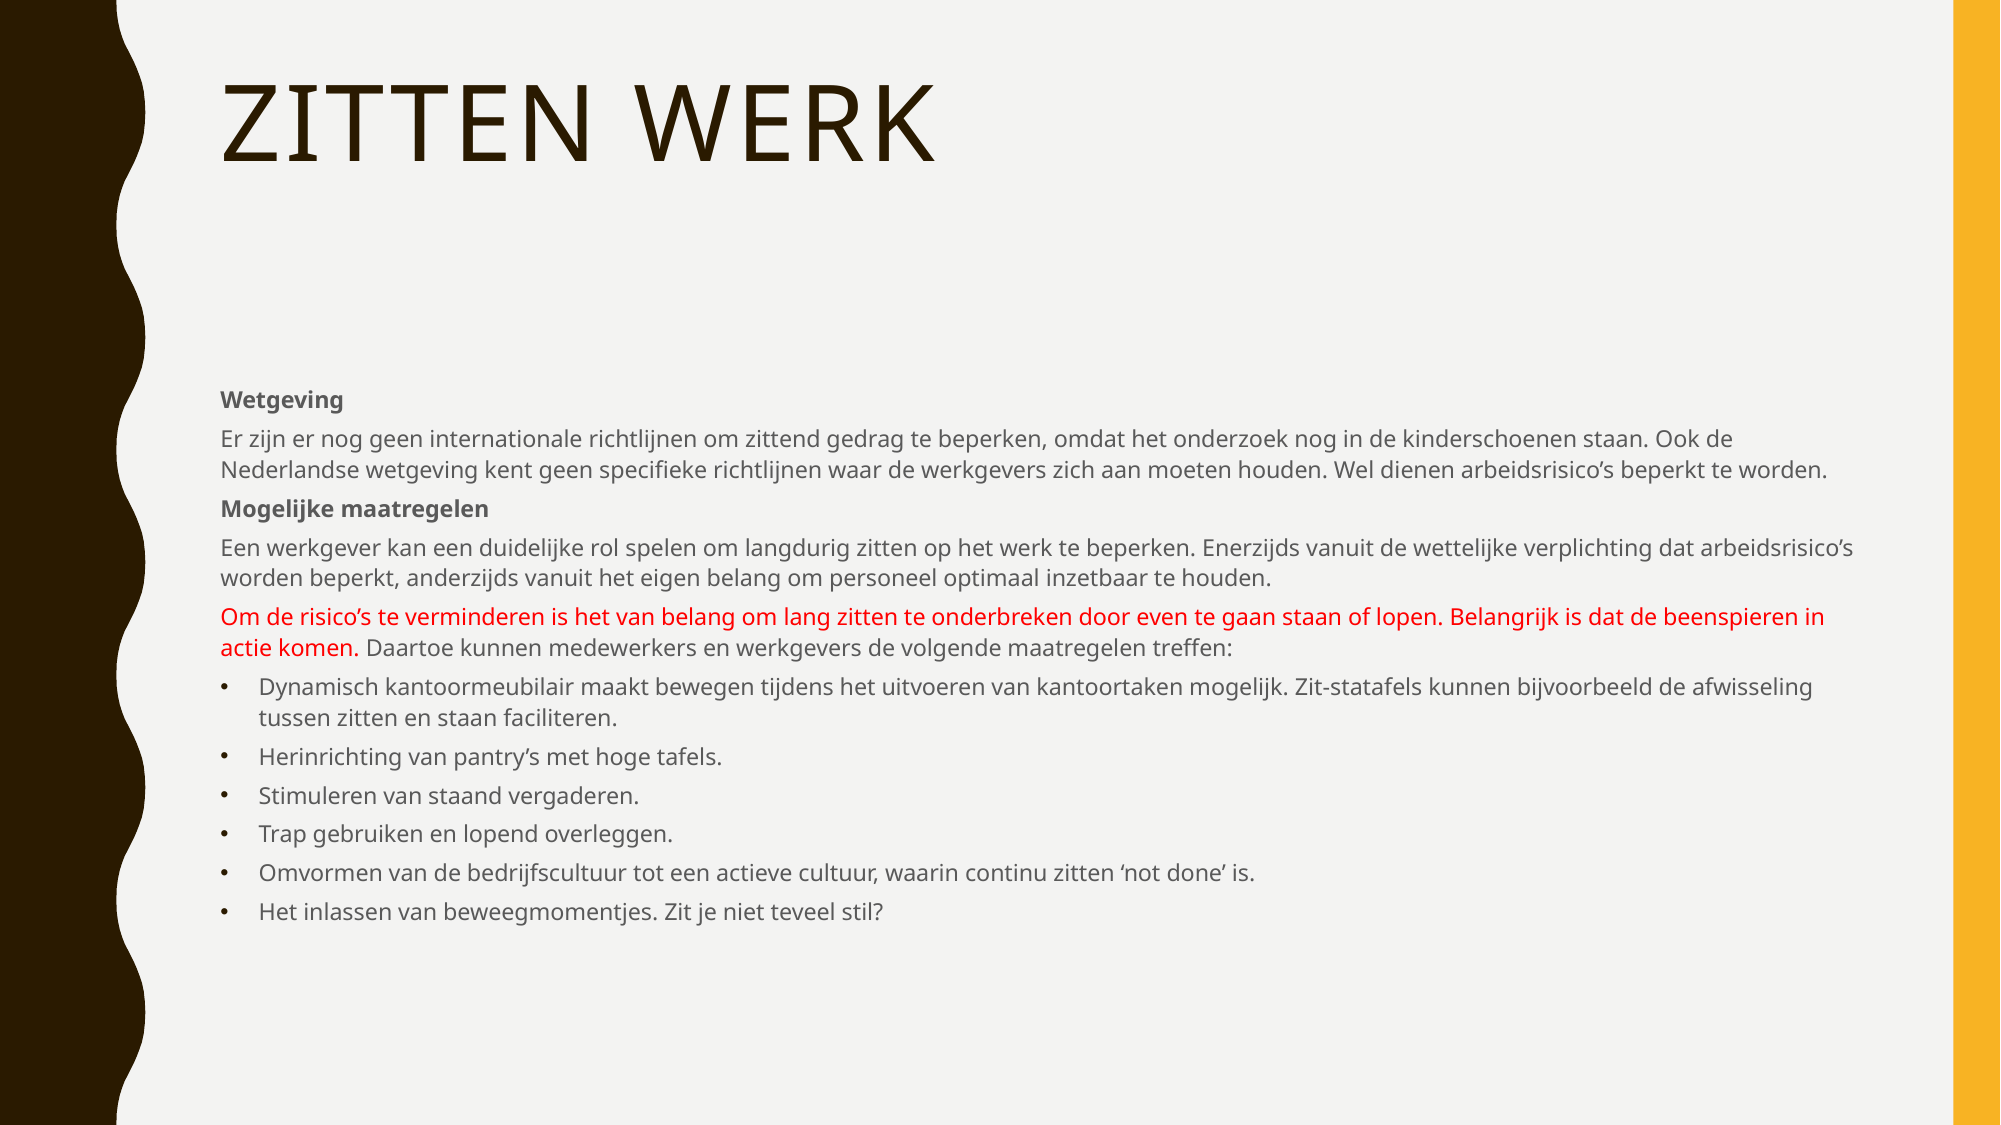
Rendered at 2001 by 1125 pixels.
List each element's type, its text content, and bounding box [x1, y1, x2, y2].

title Zitten werk [205, 62, 1875, 308]
list Wetgeving Er zijn er nog geen internationale richtlijnen om zittend gedrag te beperken, omdat het onderzoek nog in de kinderschoenen staan. Ook de Nederlandse wetgeving kent geen specifieke richtlijnen waar de werkgevers zich aan moeten houden. Wel dienen arbeidsrisico’s beperkt te worden. Mogelijke maatregelen Een werkgever kan een duidelijke rol spelen om langdurig zitten op het werk te beperken. Enerzijds vanuit de wettelijke verplichting dat arbeidsrisico’s worden beperkt, anderzijds vanuit het eigen belang om personeel optimaal inzetbaar te houden. Om de risico’s te verminderen is het van belang om lang zitten te onderbreken door even te gaan staan of lopen. Belangrijk is dat de beenspieren in actie komen. Daartoe kunnen medewerkers en werkgevers de volgende maatregelen treffen: Dynamisch kantoormeubilair maakt bewegen tijdens het uitvoeren van kantoortaken mogelijk. Zit-statafels kunnen bijvoorbeeld de afwisseling tussen zitten en staan faciliteren. Herinrichting van pantry’s met hoge tafels. Stimuleren van staand vergaderen. Trap gebruiken en lopend overleggen. Omvormen van de bedrijfscultuur tot een actieve cultuur, waarin continu zitten ‘not done’ is. Het inlassen van beweegmomentjes. Zit je niet teveel stil? [205, 375, 1875, 965]
